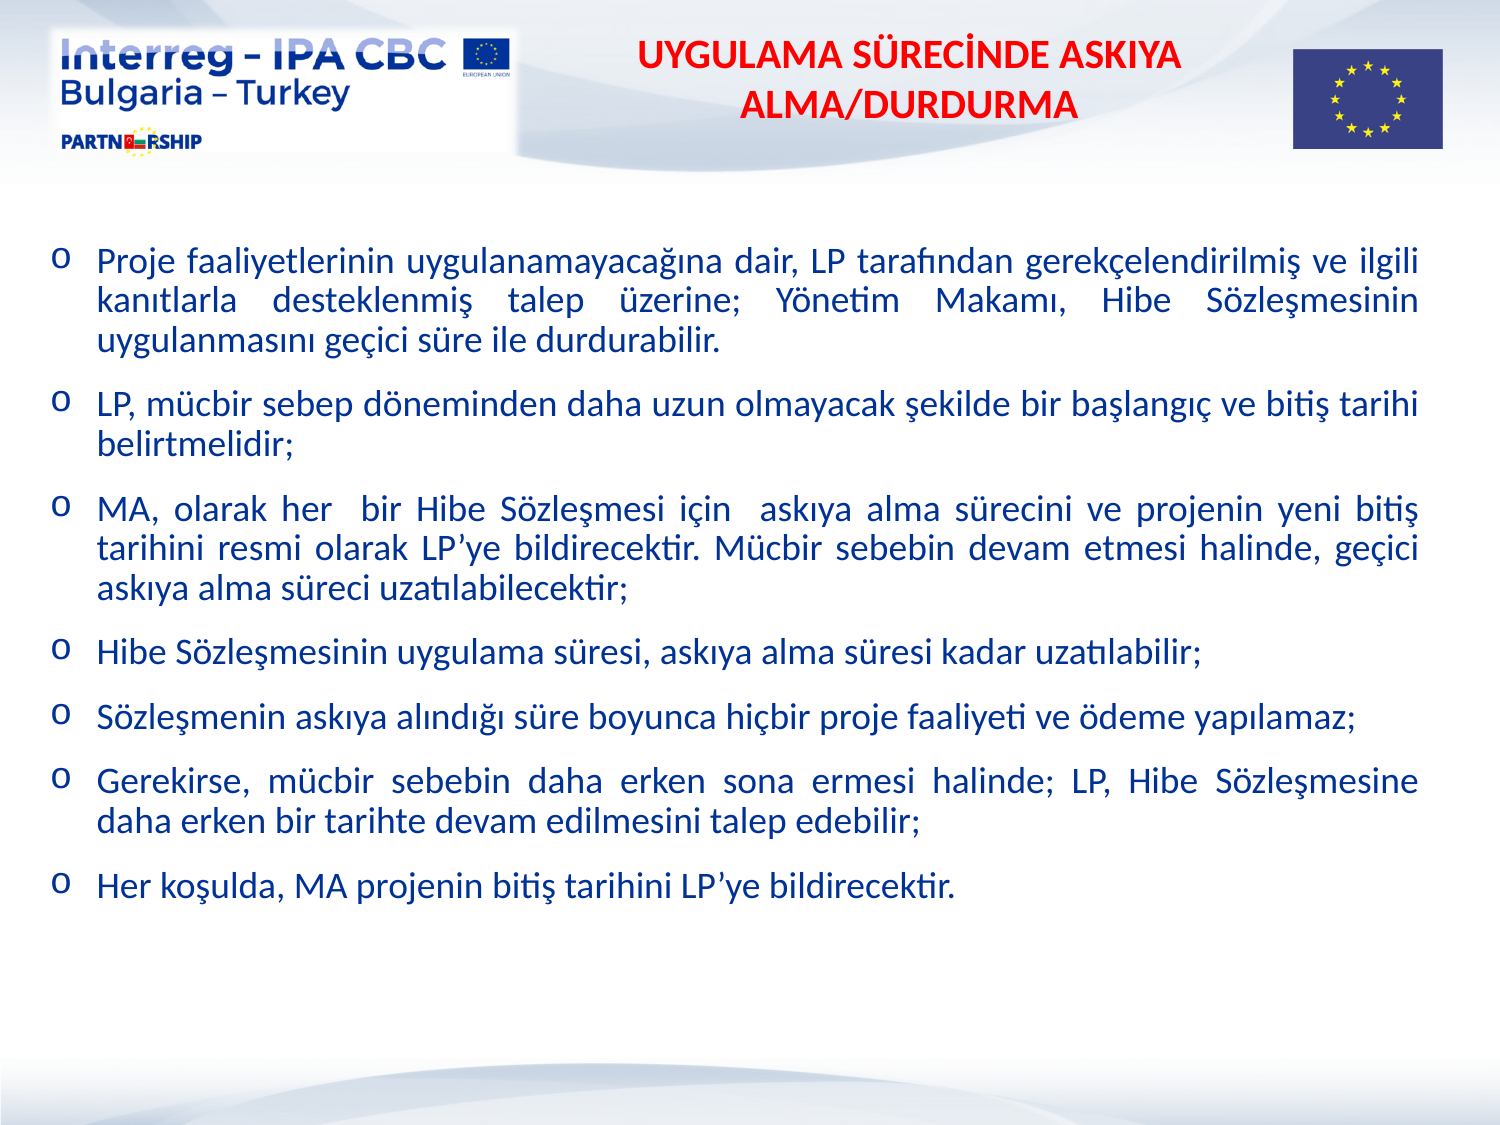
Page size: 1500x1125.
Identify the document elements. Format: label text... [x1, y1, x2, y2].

picture [0, 1058, 1500, 1125]
picture [0, 0, 1500, 185]
text_box Proje faaliyetlerinin uygulanamayacağına dair, LP tarafından gerekçelendirilmiş ve ilgili kanıtlarla desteklenmiş talep üzerine; Yönetim Makamı, Hibe Sözleşmesinin uygulanmasını geçici süre ile durdurabilir. LP, mücbir sebep döneminden daha uzun olmayacak şekilde bir başlangıç ve bitiş tarihi belirtmelidir; MA, olarak her bir Hibe Sözleşmesi için askıya alma sürecini ve projenin yeni bitiş tarihini resmi olarak LP’ye bildirecektir. Mücbir sebebin devam etmesi halinde, geçici askıya alma süreci uzatılabilecektir; Hibe Sözleşmesinin uygulama süresi, askıya alma süresi kadar uzatılabilir; Sözleşmenin askıya alındığı süre boyunca hiçbir proje faaliyeti ve ödeme yapılamaz; Gerekirse, mücbir sebebin daha erken sona ermesi halinde; LP, Hibe Sözleşmesine daha erken bir tarihte devam edilmesini talep edebilir; Her koşulda, MA projenin bitiş tarihini LP’ye bildirecektir. [34, 194, 1436, 1057]
